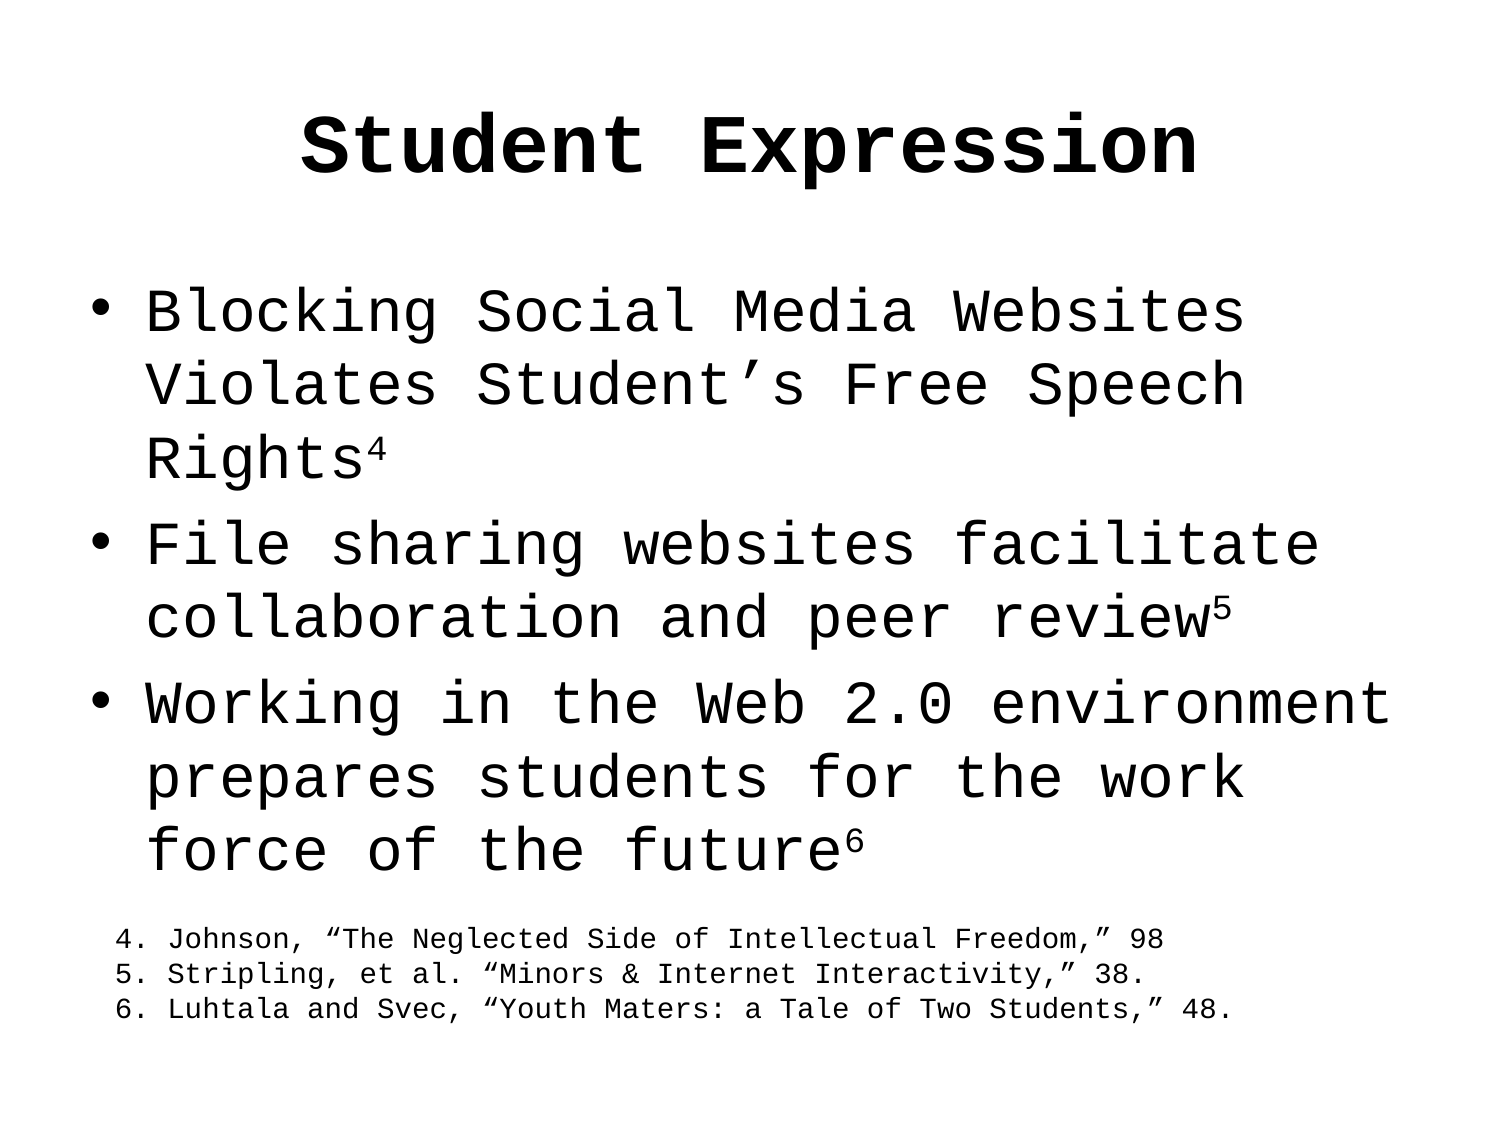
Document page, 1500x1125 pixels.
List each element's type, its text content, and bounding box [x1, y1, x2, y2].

title Student Expression [75, 45, 1425, 233]
list Blocking Social Media Websites Violates Student’s Free Speech Rights4 File sharing websites facilitate collaboration and peer review5 Working in the Web 2.0 environment prepares students for the work force of the future6 [75, 262, 1425, 900]
text_box 4. Johnson, “The Neglected Side of Intellectual Freedom,” 98 5. Stripling, et al. “Minors & Internet Interactivity,” 38. 6. Luhtala and Svec, “Youth Maters: a Tale of Two Students,” 48. [99, 912, 1400, 1078]
